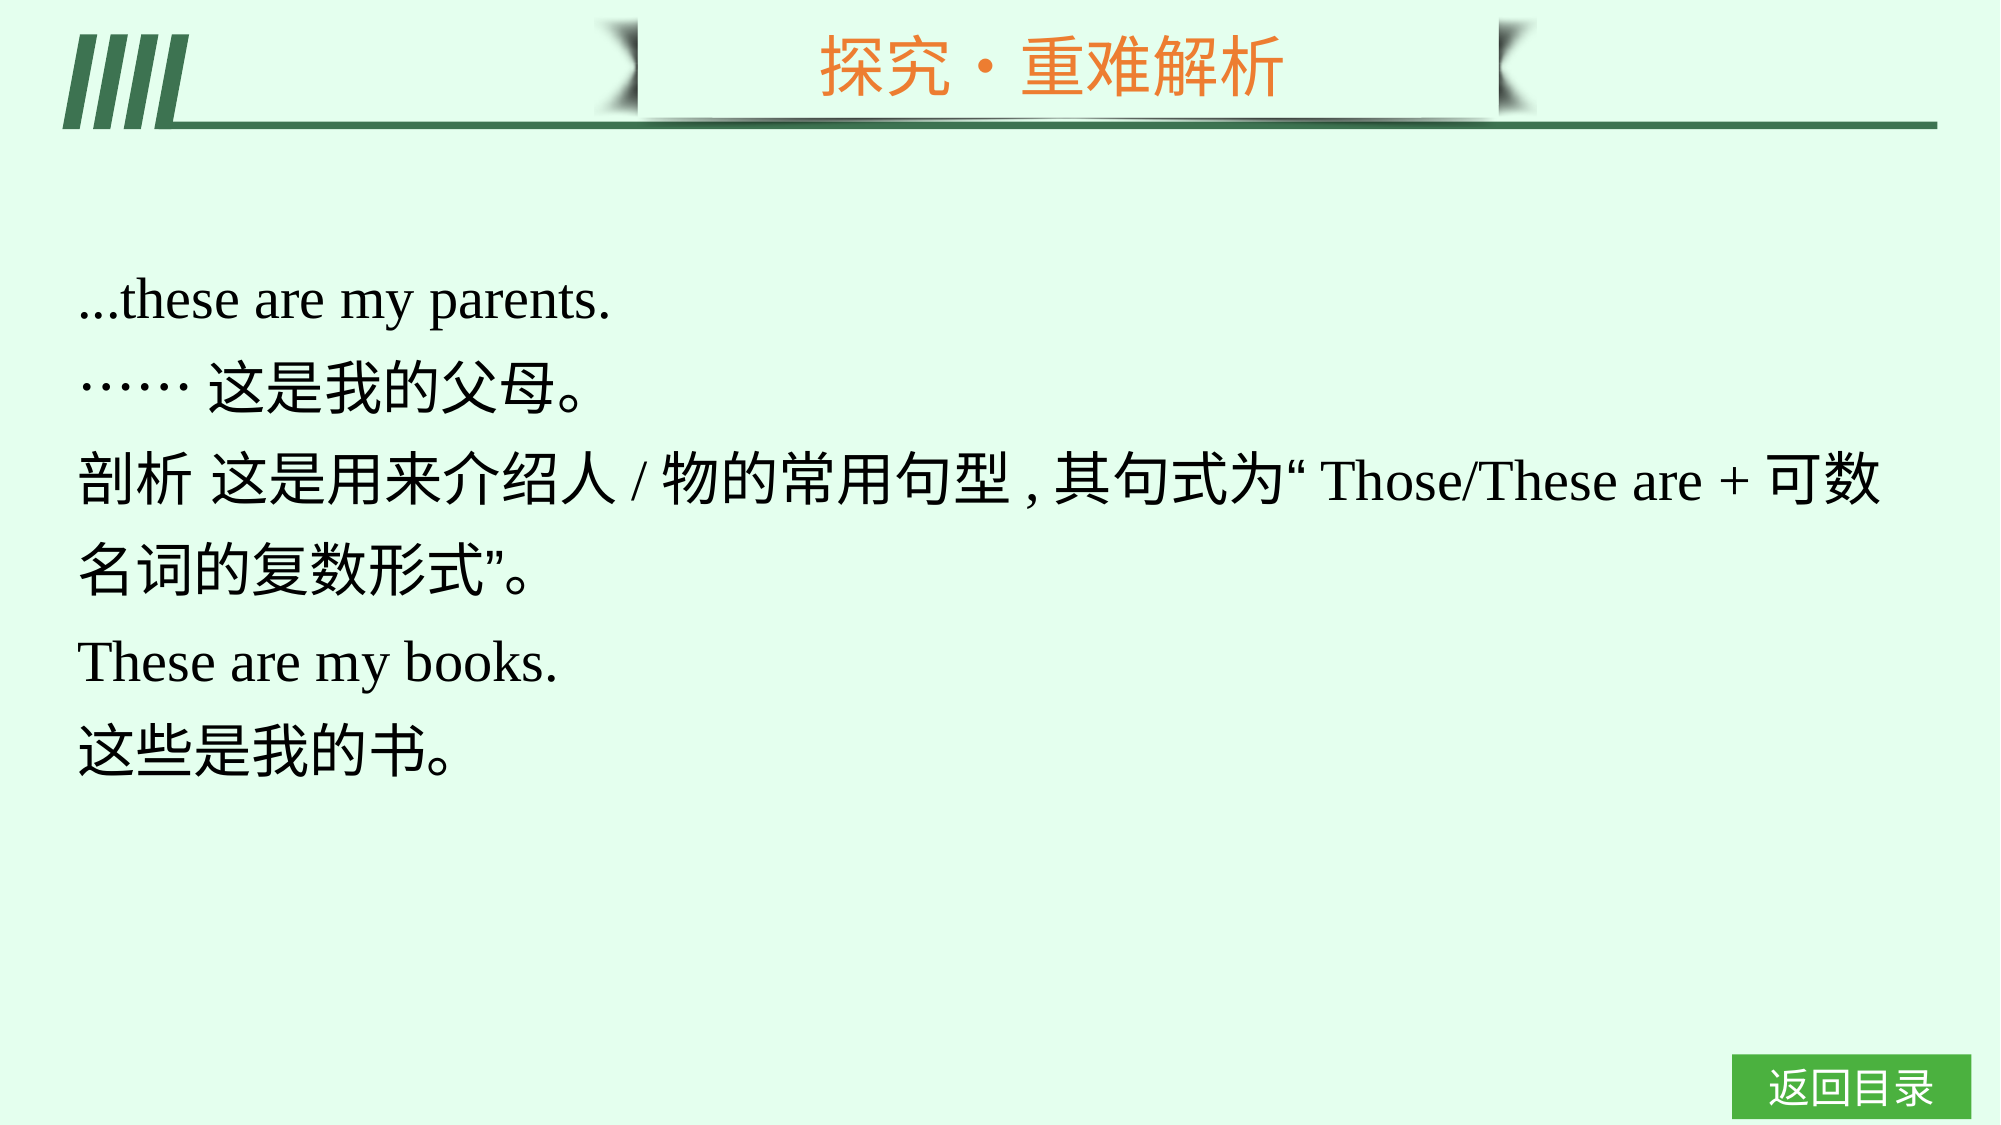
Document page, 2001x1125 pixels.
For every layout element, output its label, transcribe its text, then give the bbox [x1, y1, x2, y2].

text_box ...these are my parents. ……这是我的父母。 剖析 这是用来介绍人/物的常用句型,其句式为“Those/These are +可数名词的复数形式”。 These are my books. 这些是我的书。 [62, 231, 1938, 792]
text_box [62, 34, 1938, 130]
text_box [594, 16, 1537, 127]
